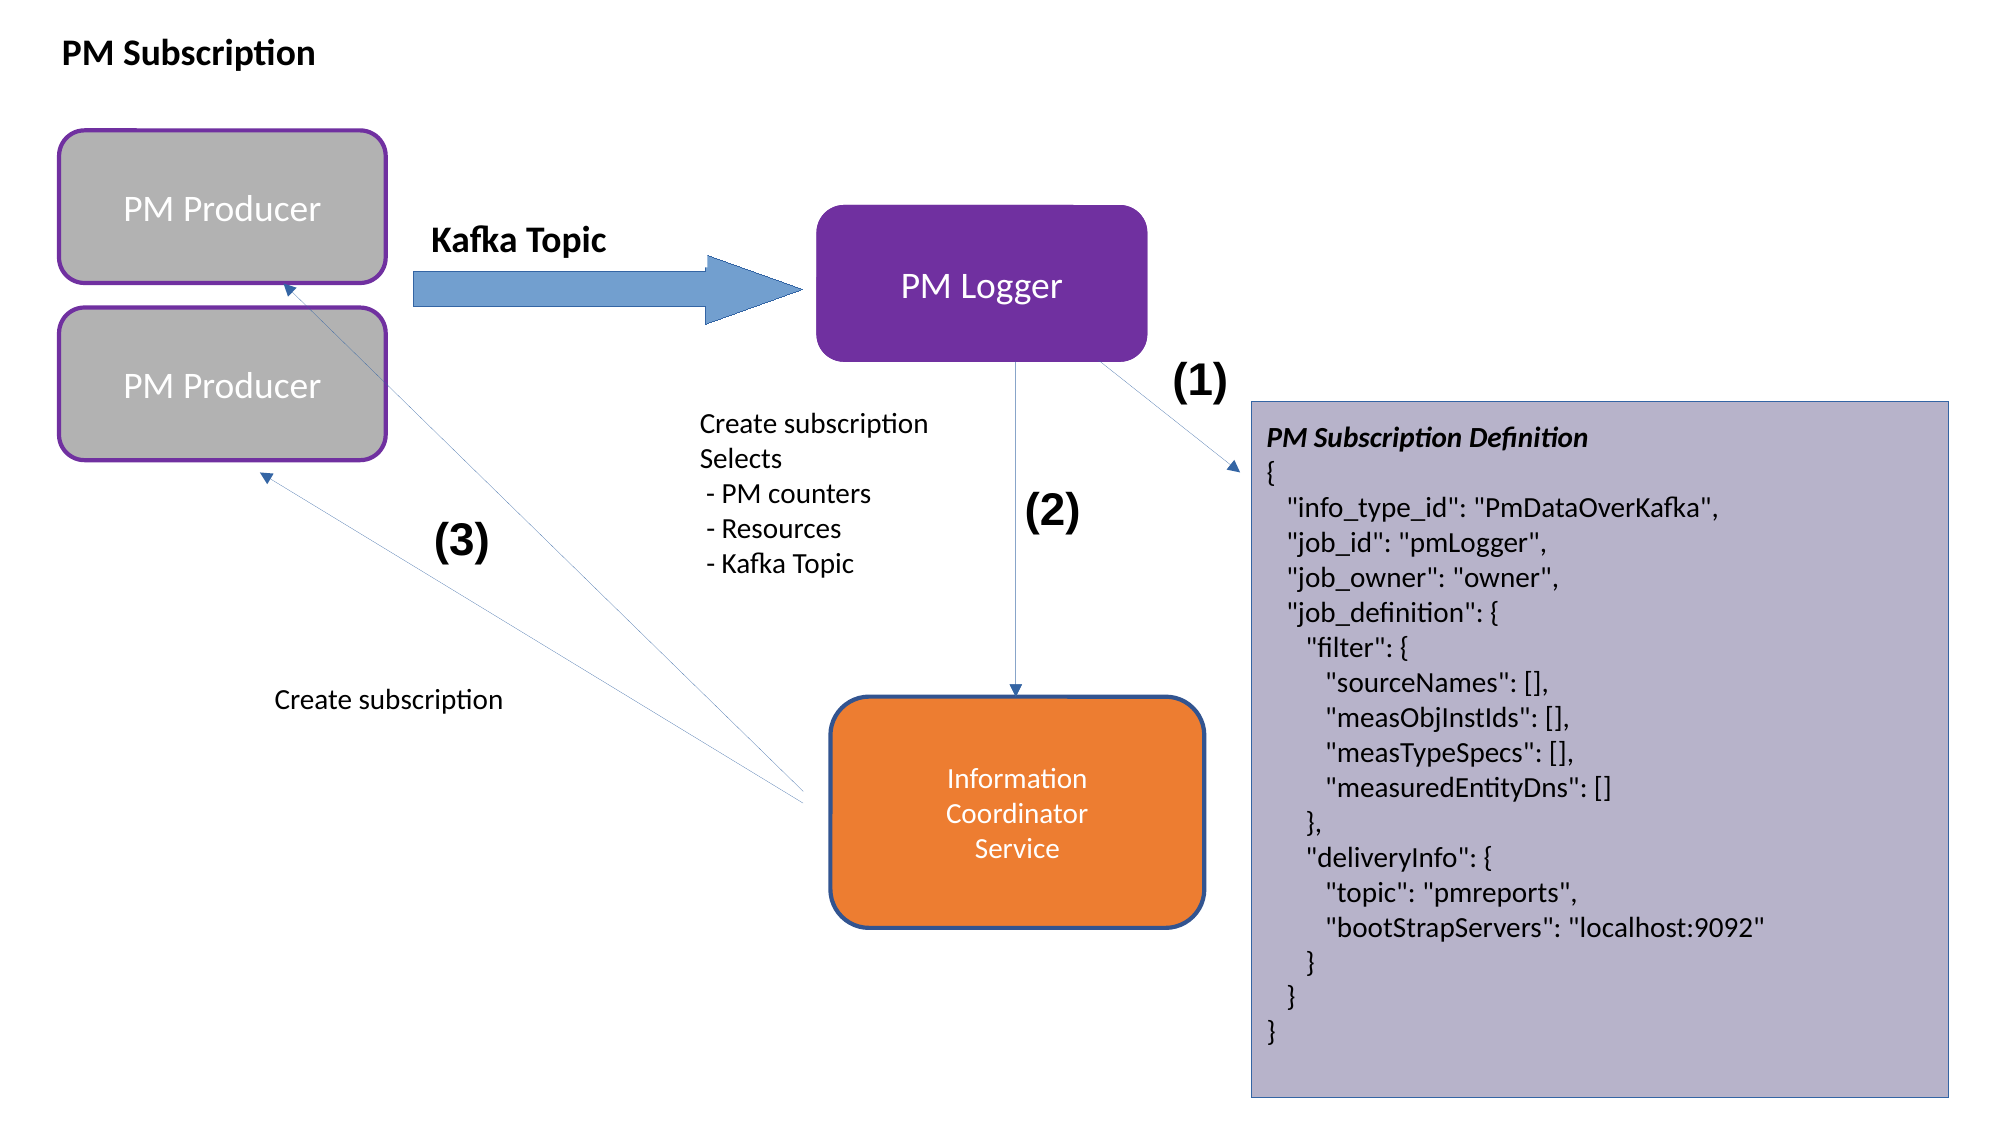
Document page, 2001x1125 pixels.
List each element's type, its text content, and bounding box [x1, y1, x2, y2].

text_box PM Producer [56, 128, 388, 286]
text_box Information Coordinator Service [828, 694, 1207, 930]
text_box [259, 472, 419, 570]
text_box [283, 283, 507, 501]
text_box Create subscription Selects - PM counters - Resources - Kafka Topic [1016, 397, 1169, 657]
text_box Create subscription [259, 673, 591, 828]
text_box [413, 255, 803, 325]
text_box [1180, 425, 1241, 473]
text_box PM Subscription Definition { "info_type_id": "PmDataOverKafka", "job_id": "pmLogger", "job_owner": "owner", "job_definition": { "filter": { "sourceNames": [], "measObjInstIds": [], "measTypeSpecs": [], "measuredEntityDns": [] }, "deliveryInfo": { "topic": "pmreports", "bootStrapServers": "localhost:9092" } } } [1251, 411, 1961, 1125]
text_box (1) [1157, 342, 1264, 425]
text_box [1009, 555, 1023, 697]
text_box PM Logger [816, 204, 1148, 362]
text_box PM Subscription [47, 20, 1232, 80]
text_box Create subscription Selects - PM counters - Resources - Kafka Topic [684, 397, 1015, 657]
text_box [1264, 401, 1949, 411]
text_box (3) [419, 501, 526, 585]
text_box (2) [1009, 472, 1116, 555]
text_box Kafka Topic [416, 207, 708, 268]
text_box PM Producer [56, 305, 388, 463]
